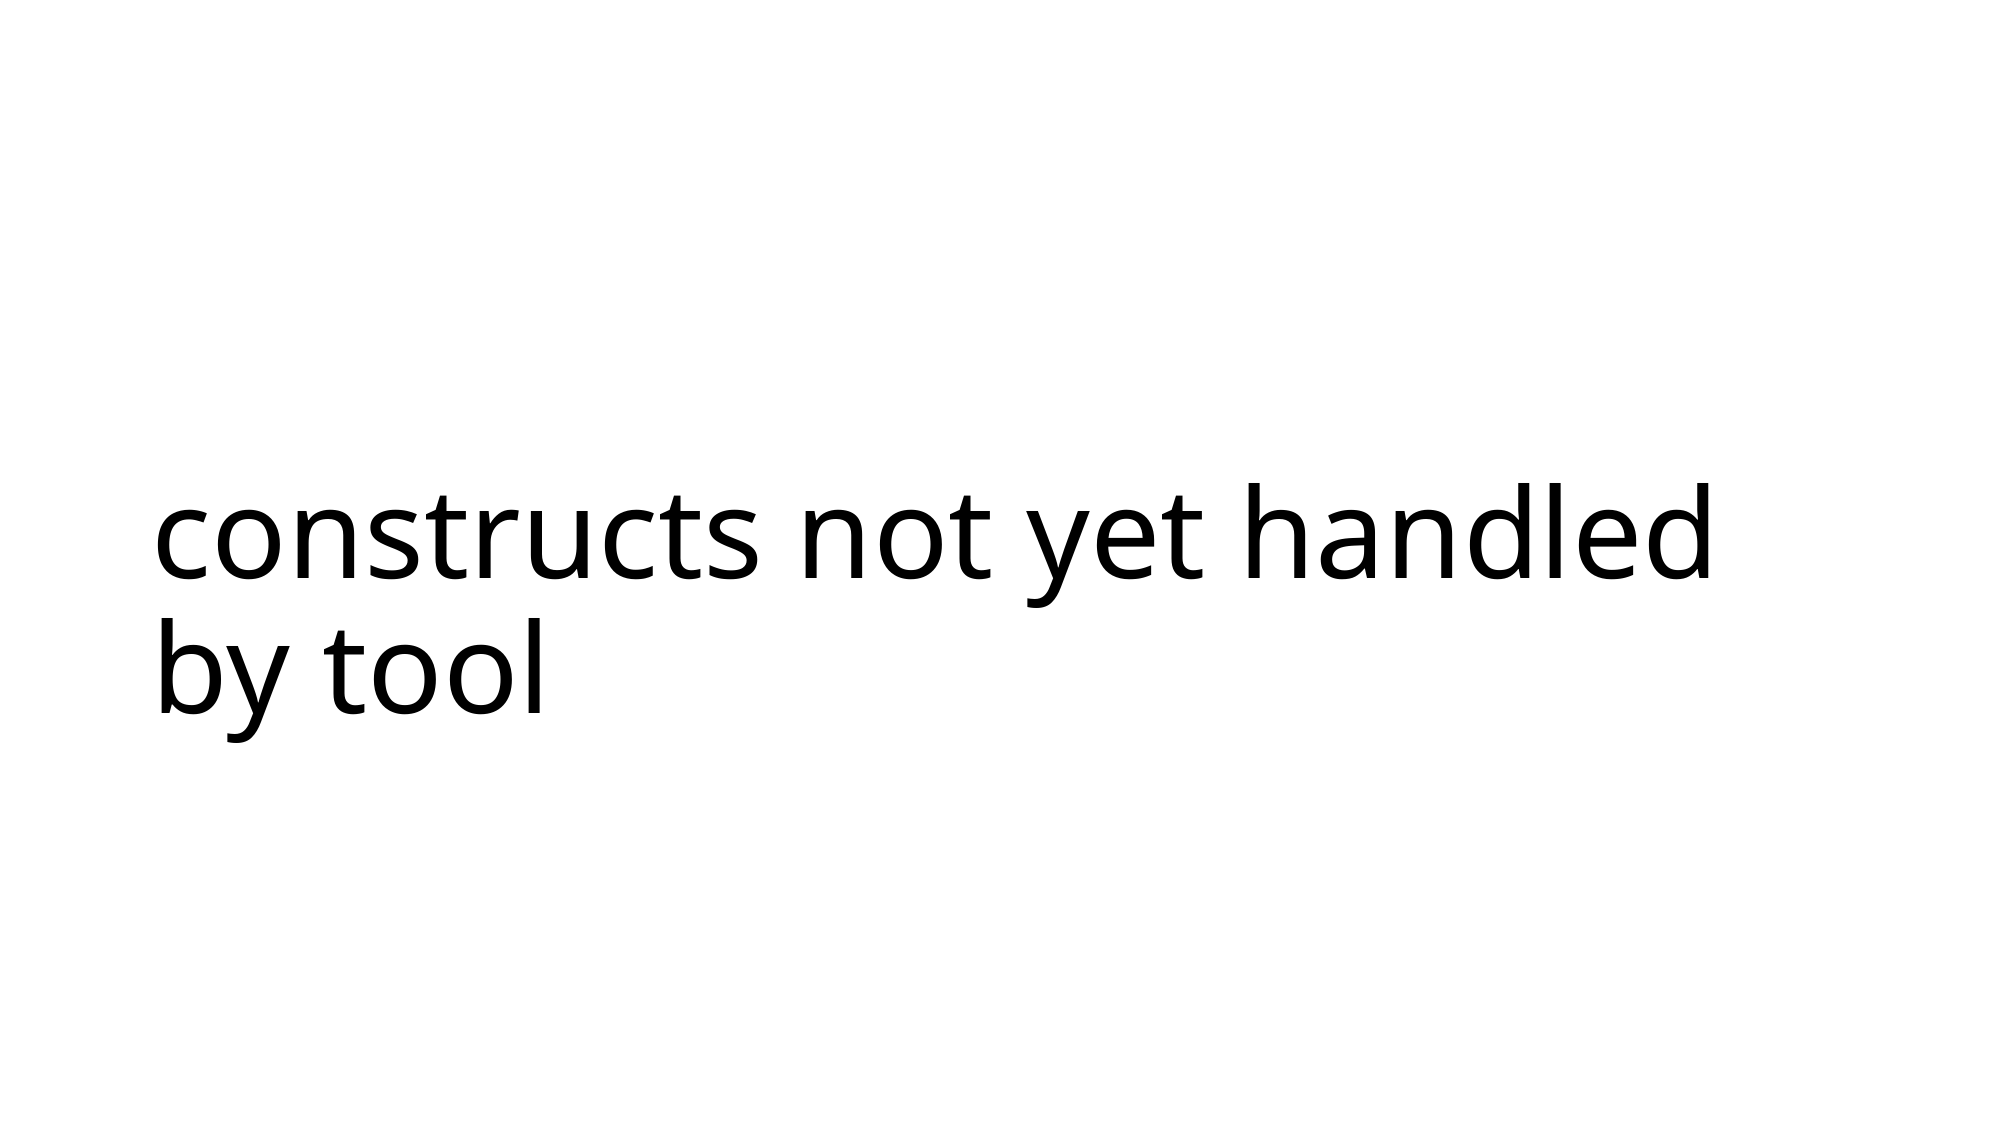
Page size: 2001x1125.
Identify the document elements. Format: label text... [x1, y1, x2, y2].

title constructs not yet handled by tool [136, 280, 1862, 749]
